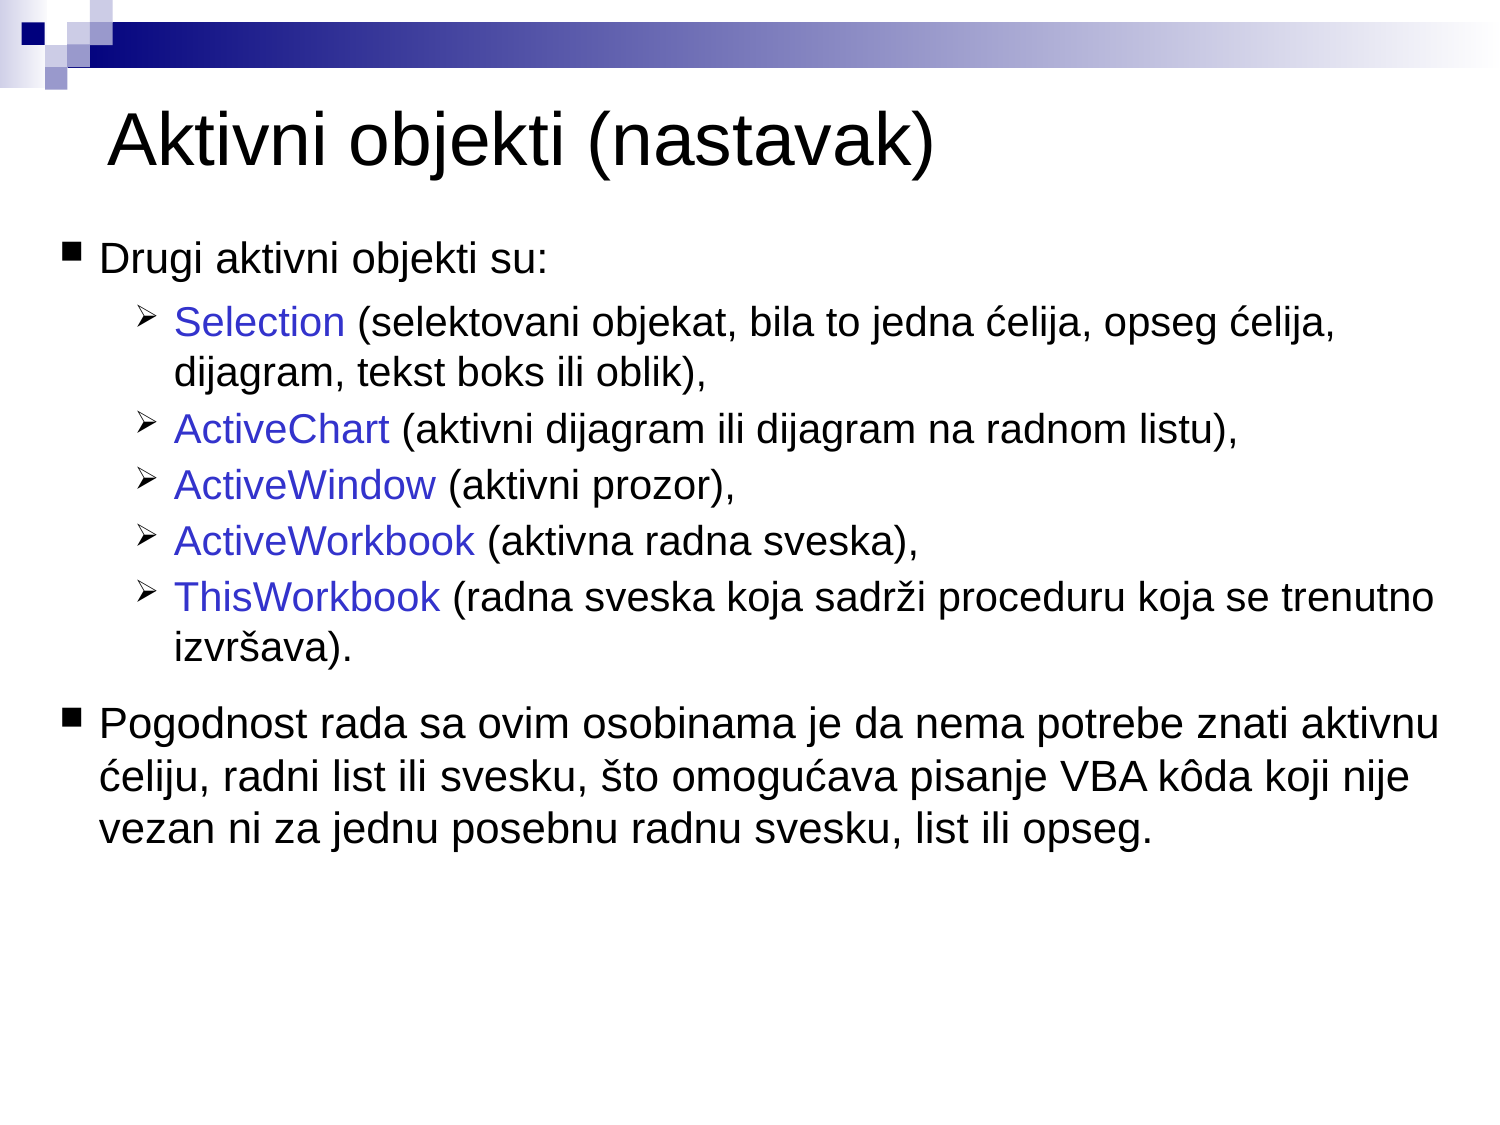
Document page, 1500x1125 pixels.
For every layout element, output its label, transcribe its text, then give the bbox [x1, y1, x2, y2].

text_box Drugi aktivni objekti su: Selection (selektovani objekat, bila to jedna ćelija, opseg ćelija, dijagram, tekst boks ili oblik), ActiveChart (aktivni dijagram ili dijagram na radnom listu), ActiveWindow (aktivni prozor), ActiveWorkbook (aktivna radna sveska), ThisWorkbook (radna sveska koja sadrži proceduru koja se trenutno izvršava). Pogodnost rada sa ovim osobinama je da nema potrebe znati aktivnu ćeliju, radni list ili svesku, što omogućava pisanje VBA kôda koji nije vezan ni za jednu posebnu radnu svesku, list ili opseg. [50, 222, 1453, 879]
title Aktivni objekti (nastavak) [92, 75, 961, 197]
